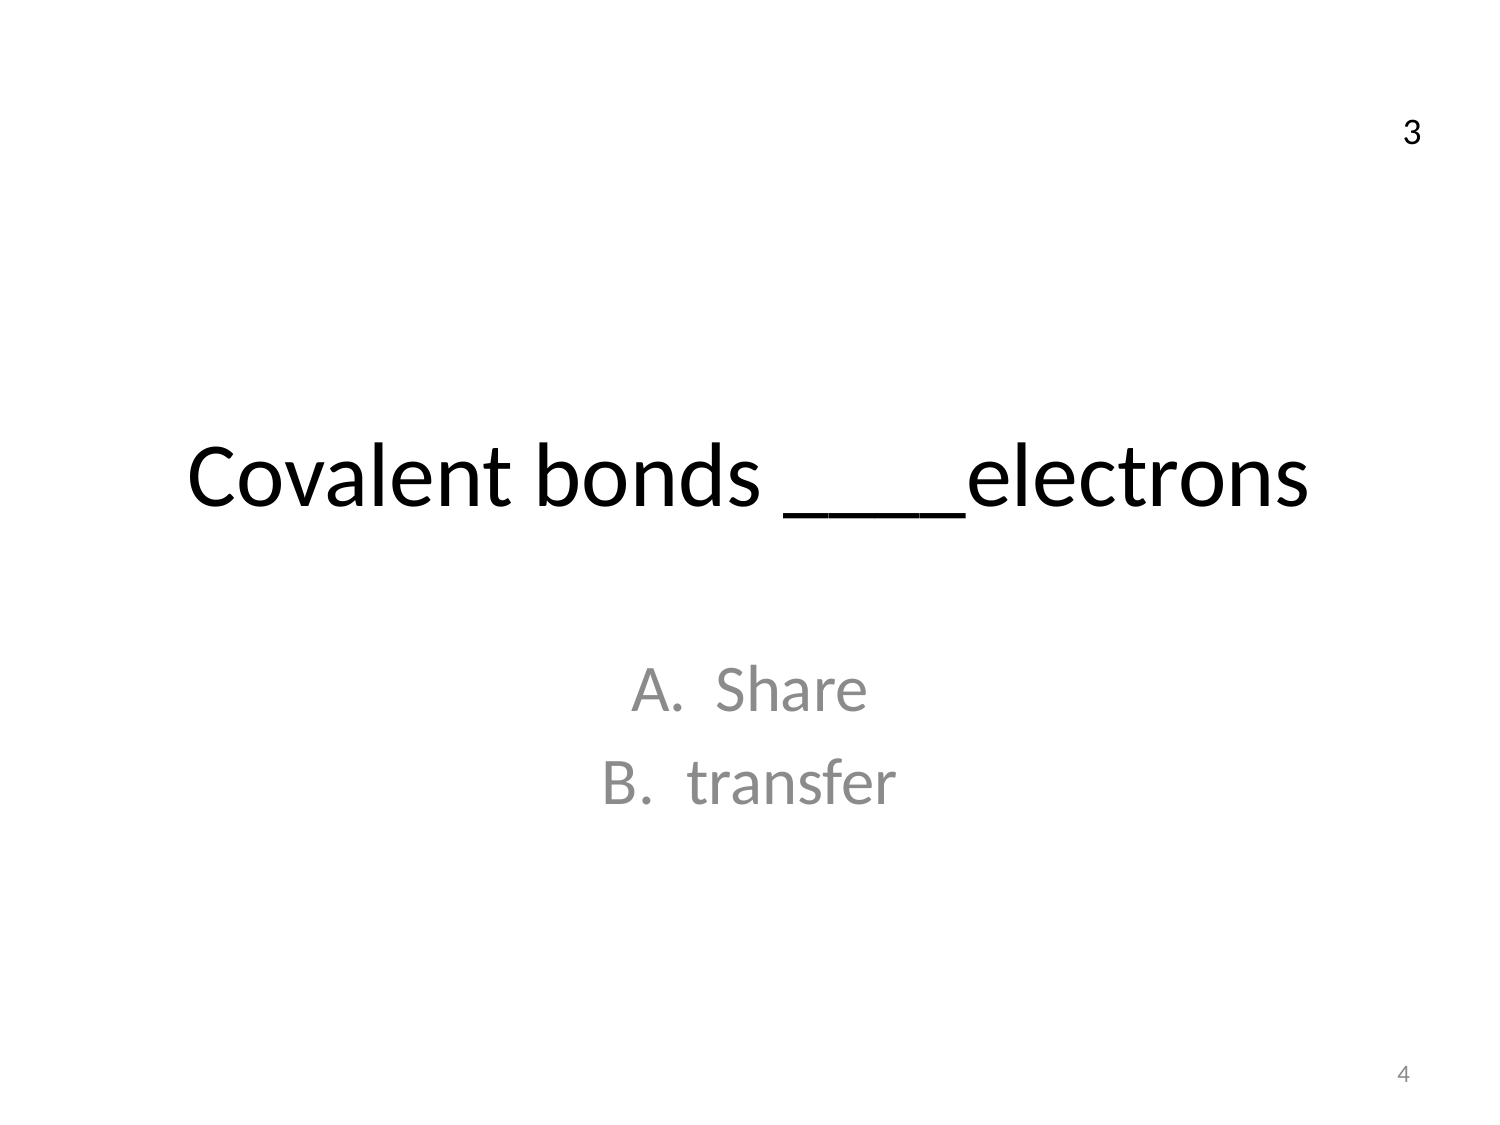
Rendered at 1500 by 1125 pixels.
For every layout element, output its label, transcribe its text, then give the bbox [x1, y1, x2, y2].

subtitle Share transfer [225, 637, 1275, 925]
slide_number 4 [1074, 1042, 1425, 1103]
title Covalent bonds ____electrons [112, 349, 1388, 591]
text_box 3 [1387, 99, 1437, 160]
